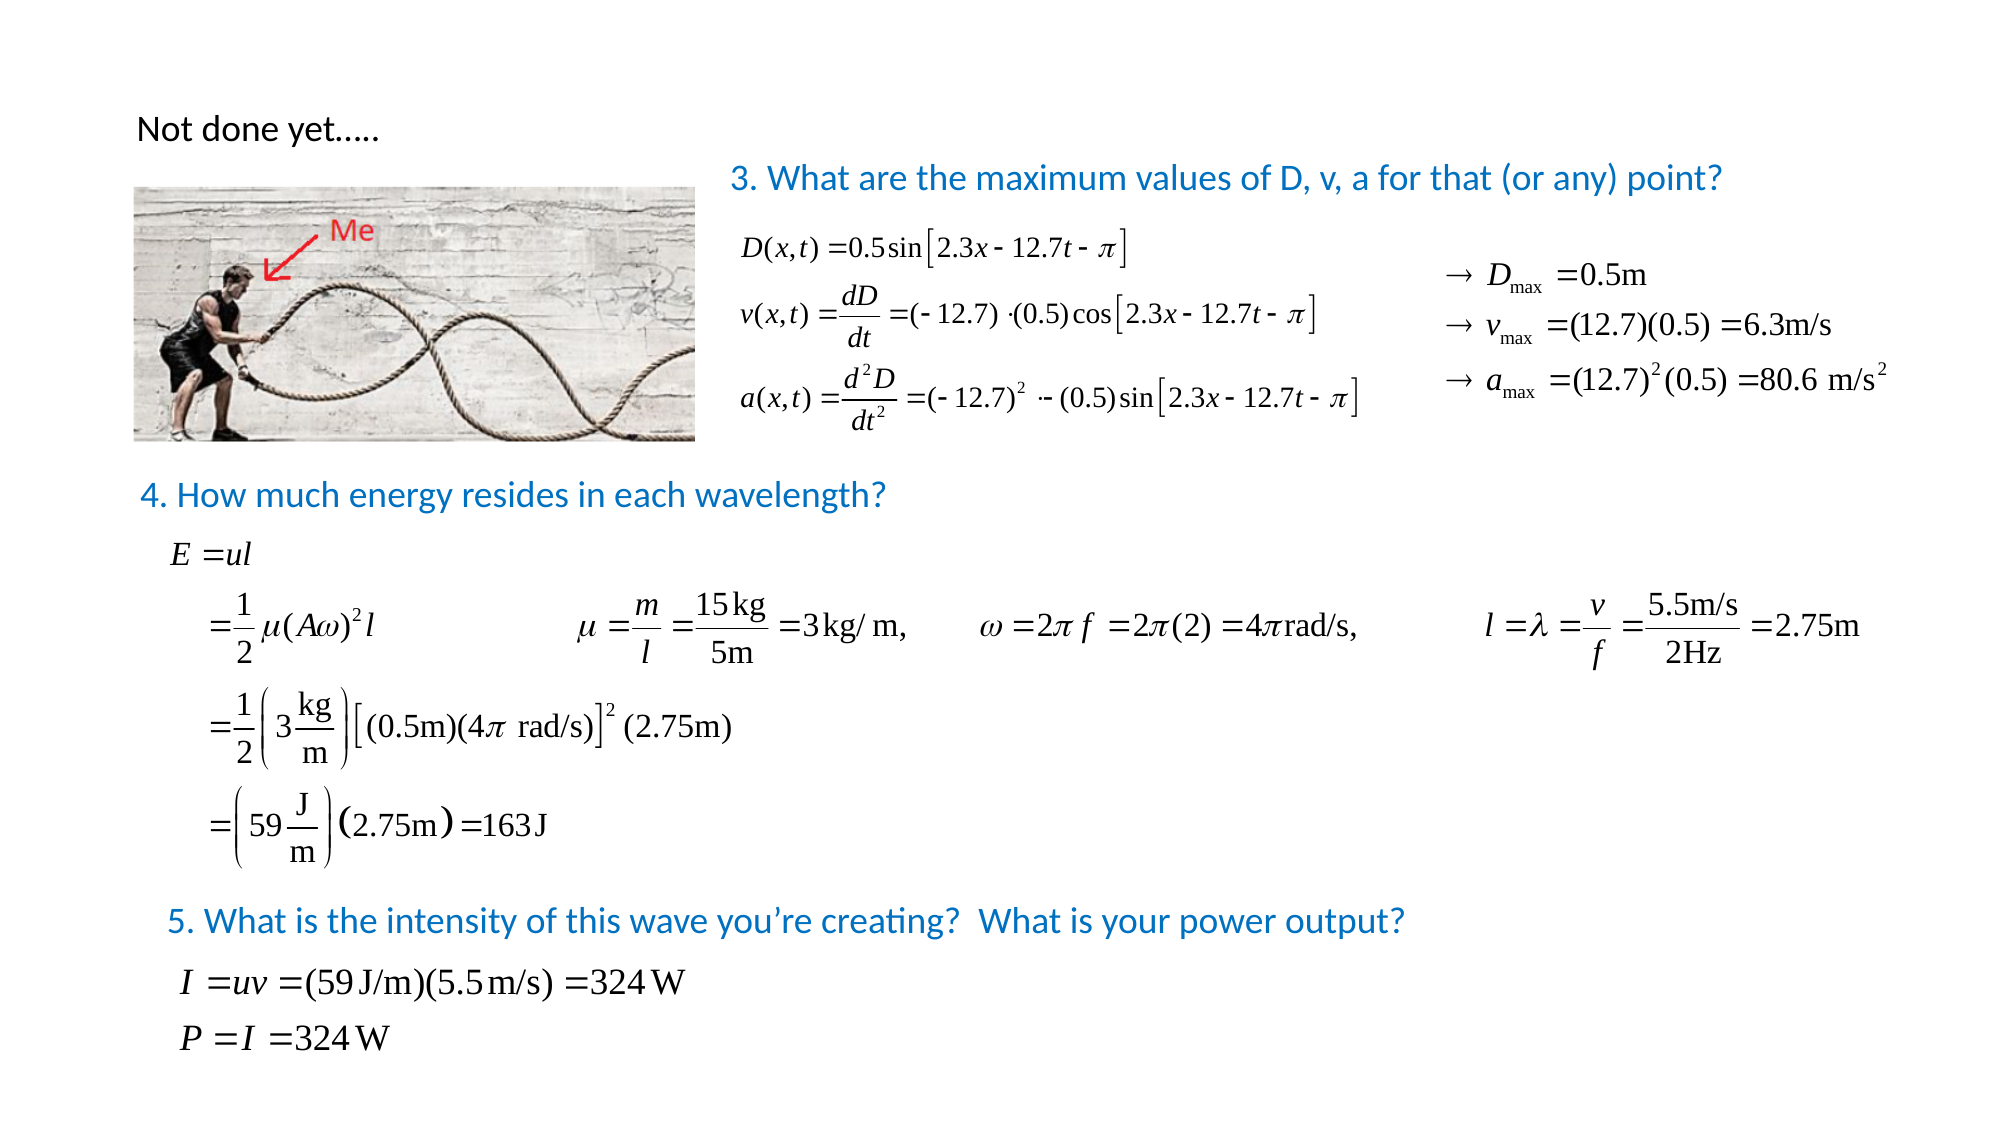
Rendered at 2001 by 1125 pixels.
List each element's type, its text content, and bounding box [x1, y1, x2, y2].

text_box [164, 534, 1892, 877]
text_box Not done yet….. [121, 96, 396, 156]
text_box 4. How much energy resides in each wavelength? [125, 462, 904, 522]
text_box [133, 182, 695, 478]
text_box 5. What is the intensity of this wave you’re creating? What is your power output? [152, 888, 1440, 949]
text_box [735, 225, 1365, 438]
text_box 3. What are the maximum values of D, v, a for that (or any) point? [715, 145, 1740, 206]
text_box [1441, 252, 1892, 408]
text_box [172, 961, 695, 1067]
